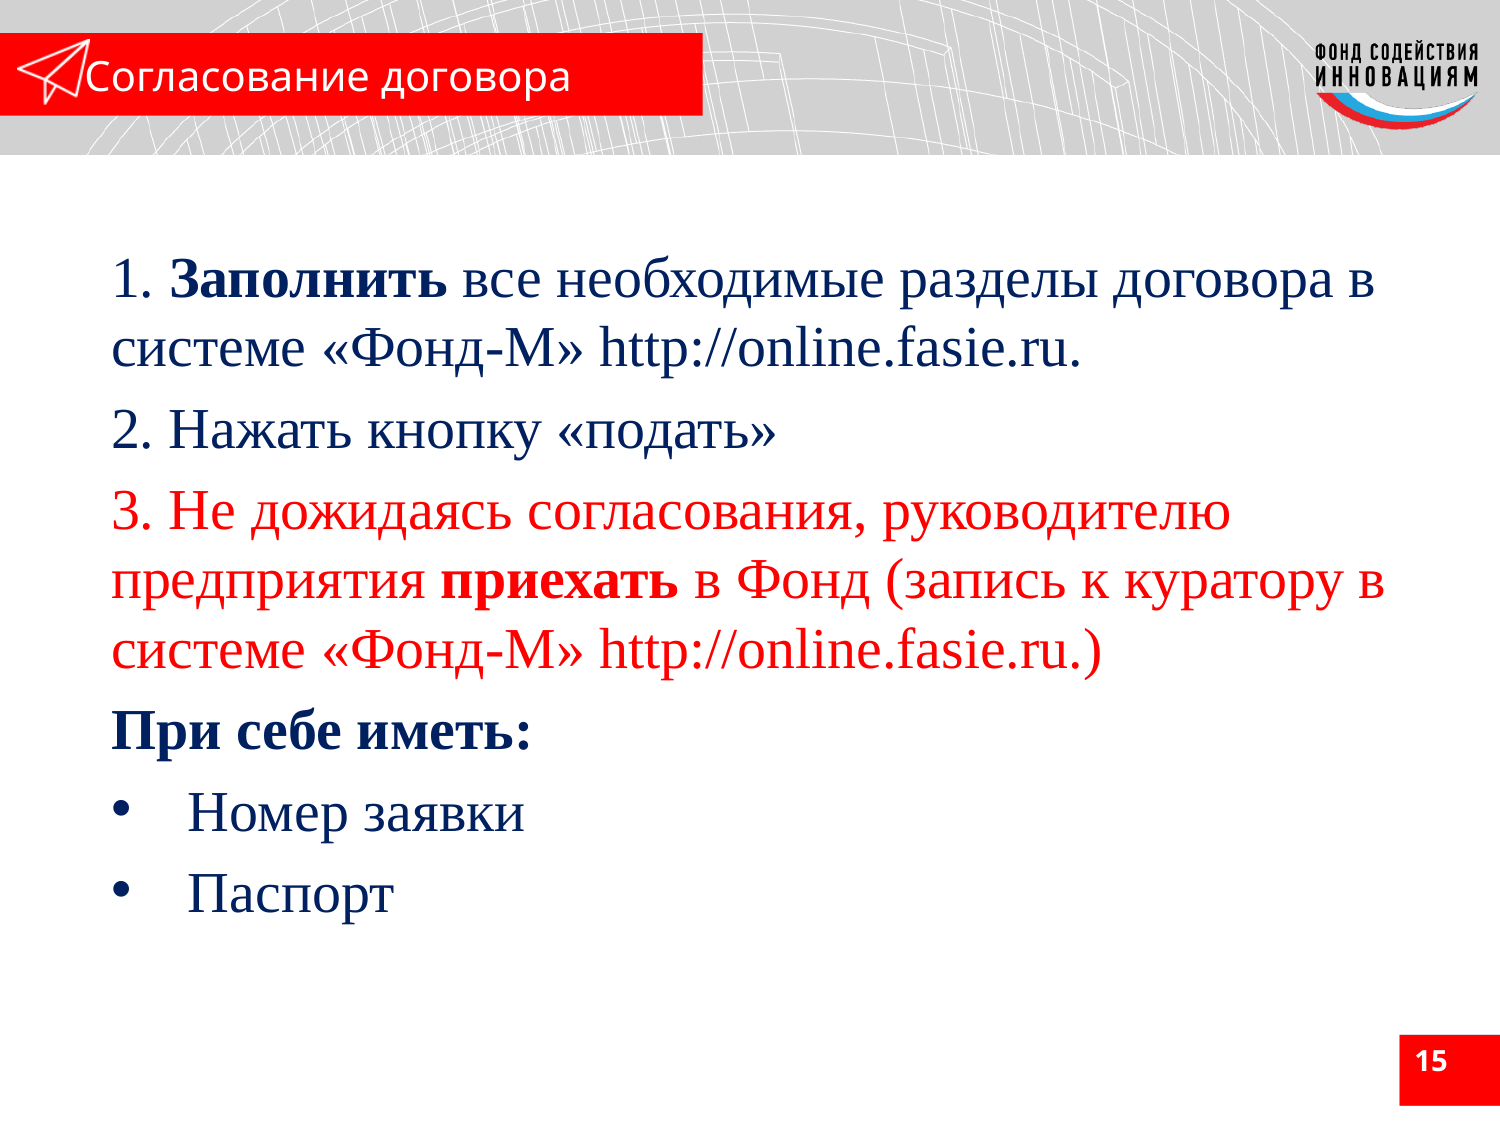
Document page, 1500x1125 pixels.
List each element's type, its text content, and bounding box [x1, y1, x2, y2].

text_box [0, 31, 705, 118]
text_box 15 [1399, 1034, 1500, 1106]
picture [0, 0, 1500, 155]
picture [17, 38, 90, 106]
text_box Согласование договора [94, 42, 587, 108]
list 1. Заполнить все необходимые разделы договора в системе «Фонд-М» http://online.fasie.ru. 2. Нажать кнопку «подать» 3. Не дожидаясь согласования, руководителю предприятия приехать в Фонд (запись к куратору в системе «Фонд-М» http://online.fasie.ru.) При себе иметь: Номер заявки Паспорт [88, 231, 1412, 1024]
